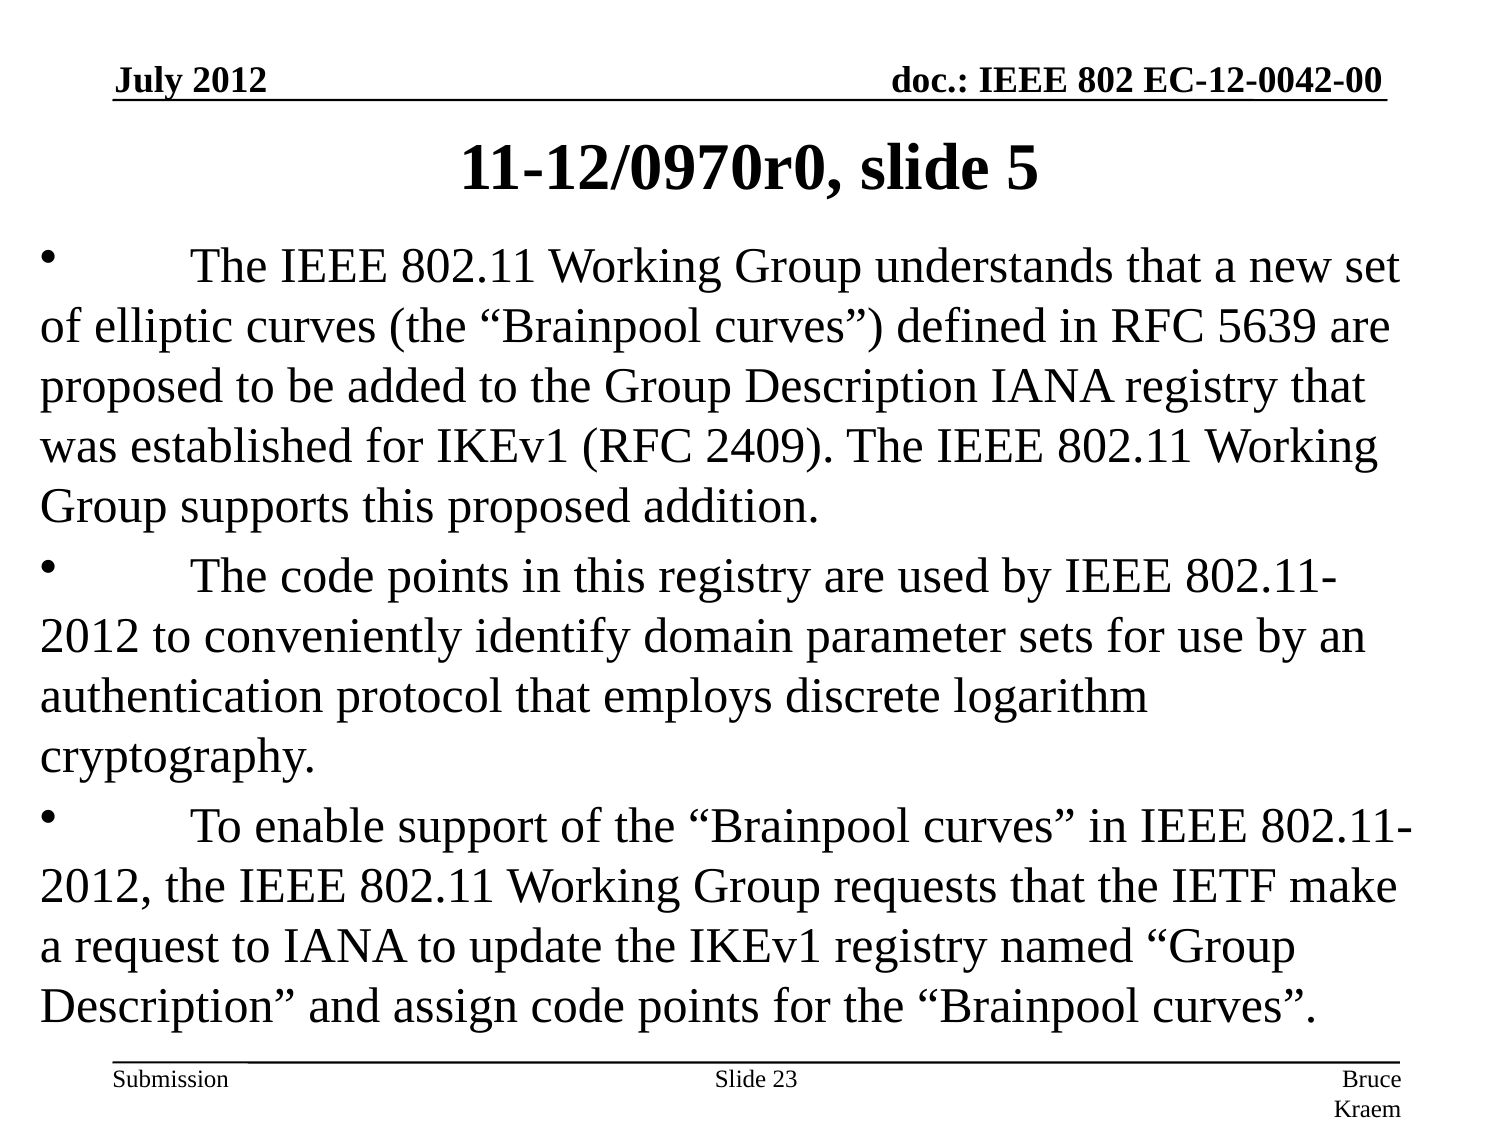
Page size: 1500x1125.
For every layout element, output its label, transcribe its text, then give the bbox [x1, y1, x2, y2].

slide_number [114, 54, 374, 101]
title 11-12/0970r0, slide 5 [112, 112, 1388, 213]
list The IEEE 802.11 Working Group understands that a new set of elliptic curves (the “Brainpool curves”) defined in RFC 5639 are proposed to be added to the Group Description IANA registry that was established for IKEv1 (RFC 2409). The IEEE 802.11 Working Group supports this proposed addition. The code points in this registry are used by IEEE 802.11-2012 to conveniently identify domain parameter sets for use by an authentication protocol that employs discrete logarithm cryptography. To enable support of the “Brainpool curves” in IEEE 802.11-2012, the IEEE 802.11 Working Group requests that the IETF make a request to IANA to update the IKEv1 registry named “Group Description” and assign code points for the “Brainpool curves”. [24, 224, 1438, 1000]
footer Bruce Kraemer, Marvell [1324, 1061, 1402, 1093]
slide_number Slide 23 [712, 1061, 800, 1093]
